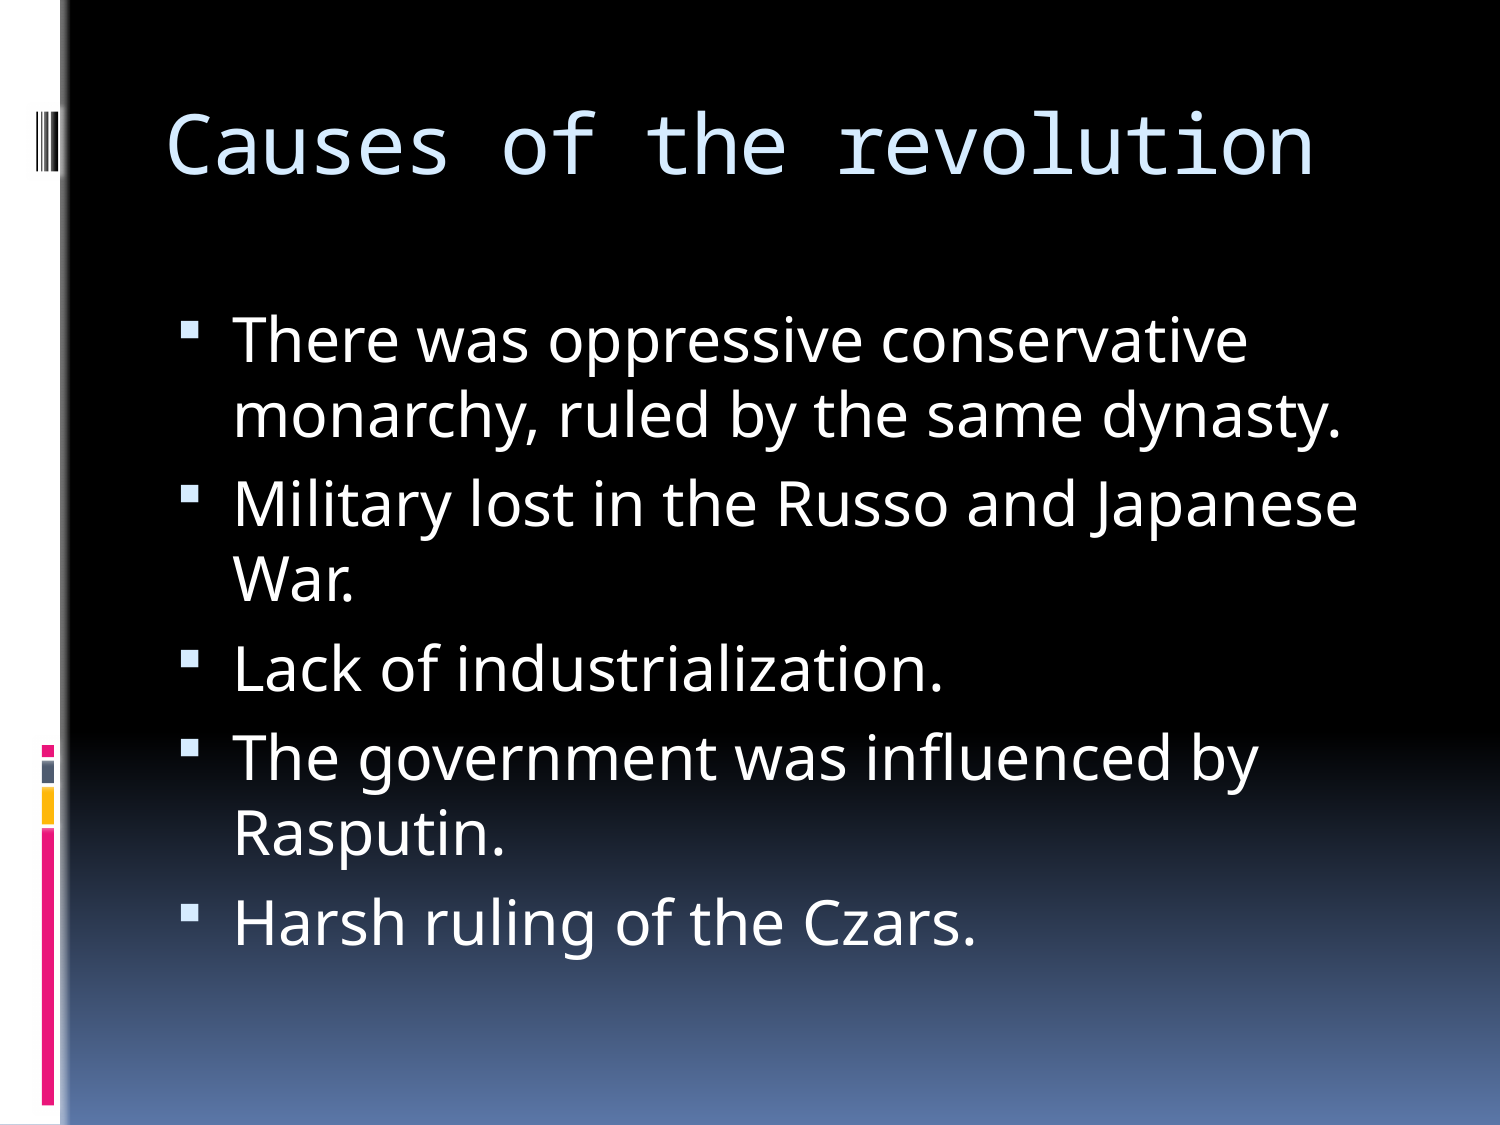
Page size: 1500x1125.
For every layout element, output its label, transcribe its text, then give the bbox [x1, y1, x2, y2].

title Causes of the revolution [150, 83, 1425, 234]
list There was oppressive conservative monarchy, ruled by the same dynasty. Military lost in the Russo and Japanese War. Lack of industrialization. The government was influenced by Rasputin. Harsh ruling of the Czars. [150, 292, 1425, 1043]
